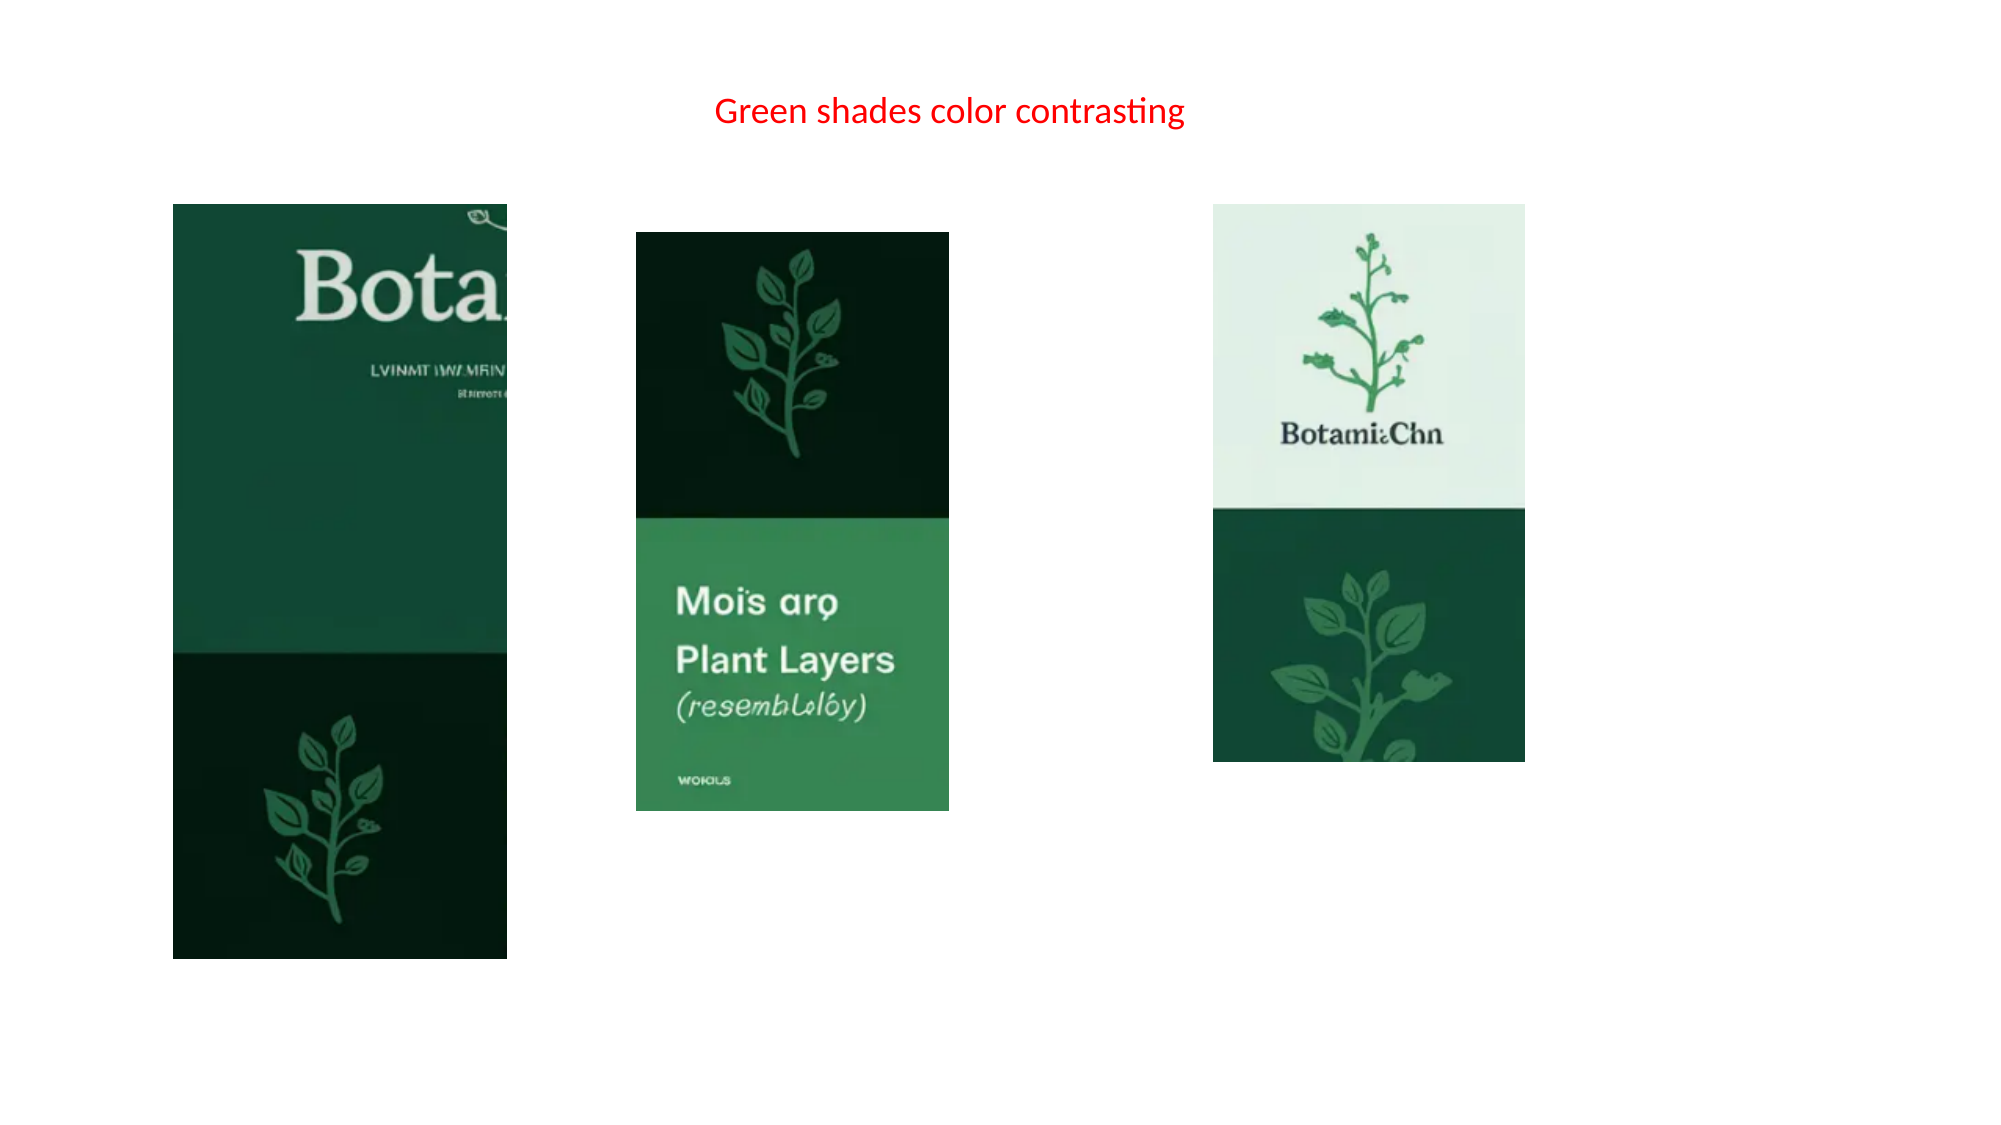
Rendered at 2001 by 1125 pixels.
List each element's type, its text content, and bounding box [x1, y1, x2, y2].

picture [1213, 204, 1525, 762]
picture [173, 204, 507, 959]
text_box Green shades color contrasting [699, 78, 1201, 139]
picture [636, 232, 949, 811]
